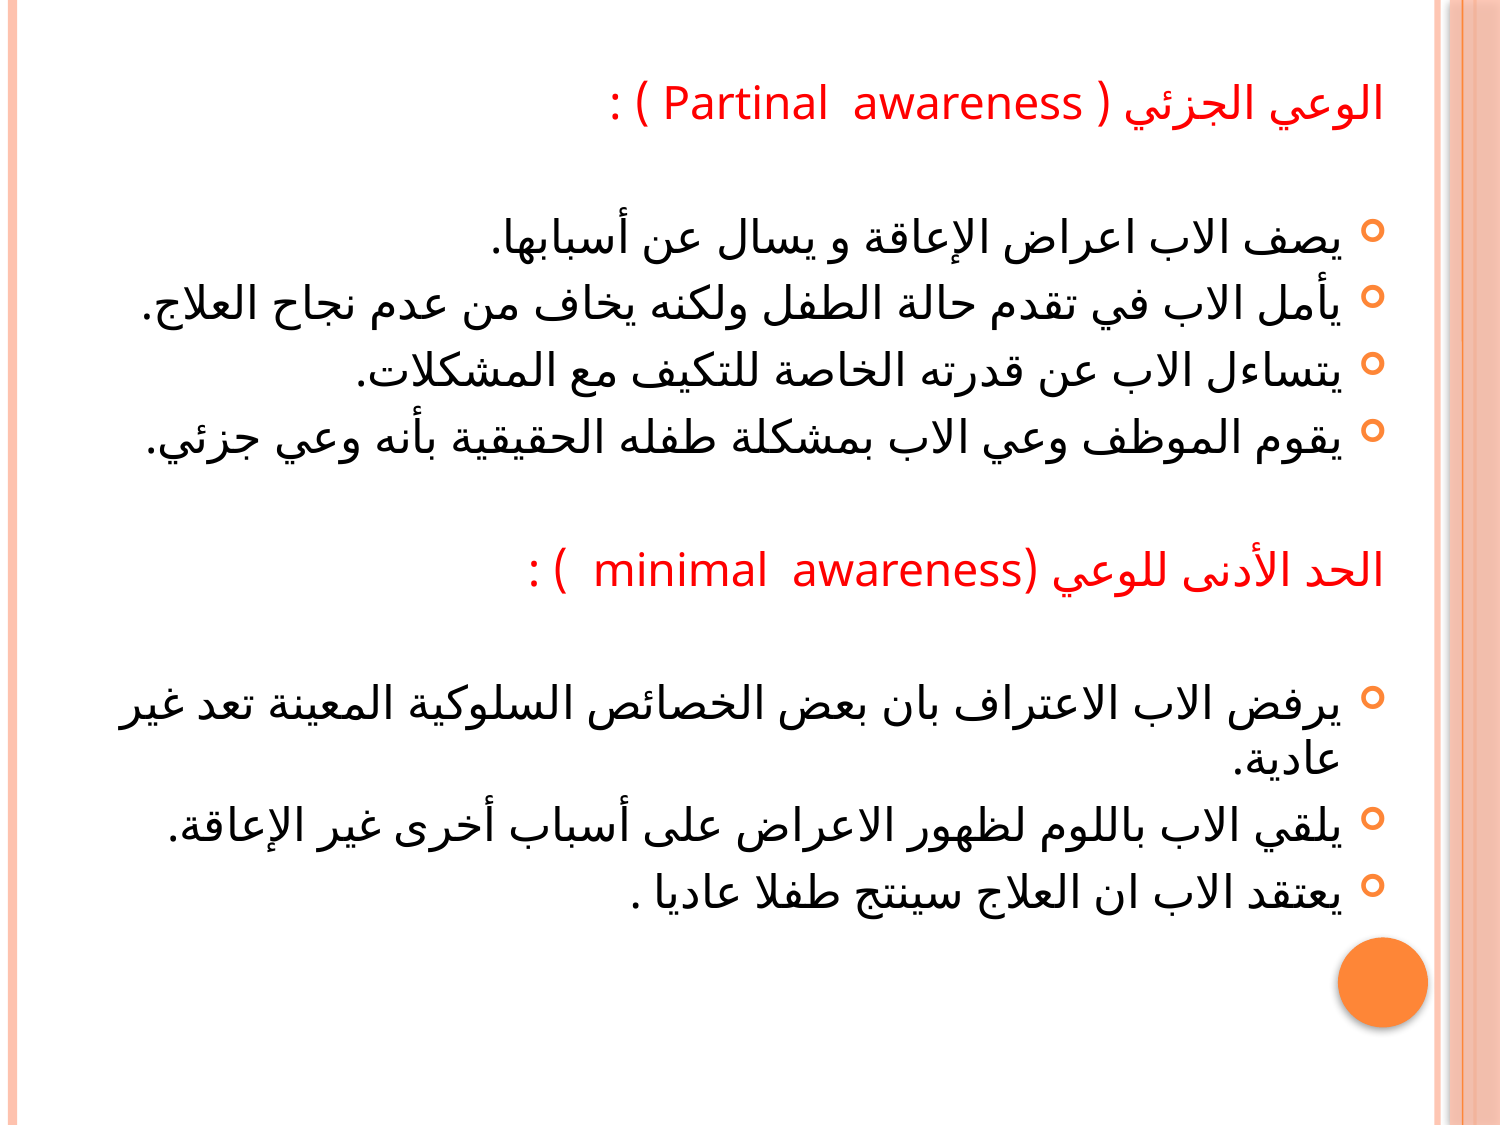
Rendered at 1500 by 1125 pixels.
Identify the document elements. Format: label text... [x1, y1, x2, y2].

list الوعي الجزئي ( Partinal awareness ) : يصف الاب اعراض الإعاقة و يسال عن أسبابها. يأمل الاب في تقدم حالة الطفل ولكنه يخاف من عدم نجاح العلاج. يتساءل الاب عن قدرته الخاصة للتكيف مع المشكلات. يقوم الموظف وعي الاب بمشكلة طفله الحقيقية بأنه وعي جزئي. الحد الأدنى للوعي (minimal awareness ) : يرفض الاب الاعتراف بان بعض الخصائص السلوكية المعينة تعد غير عادية. يلقي الاب باللوم لظهور الاعراض على أسباب أخرى غير الإعاقة. يعتقد الاب ان العلاج سينتج طفلا عاديا . [53, 66, 1400, 929]
